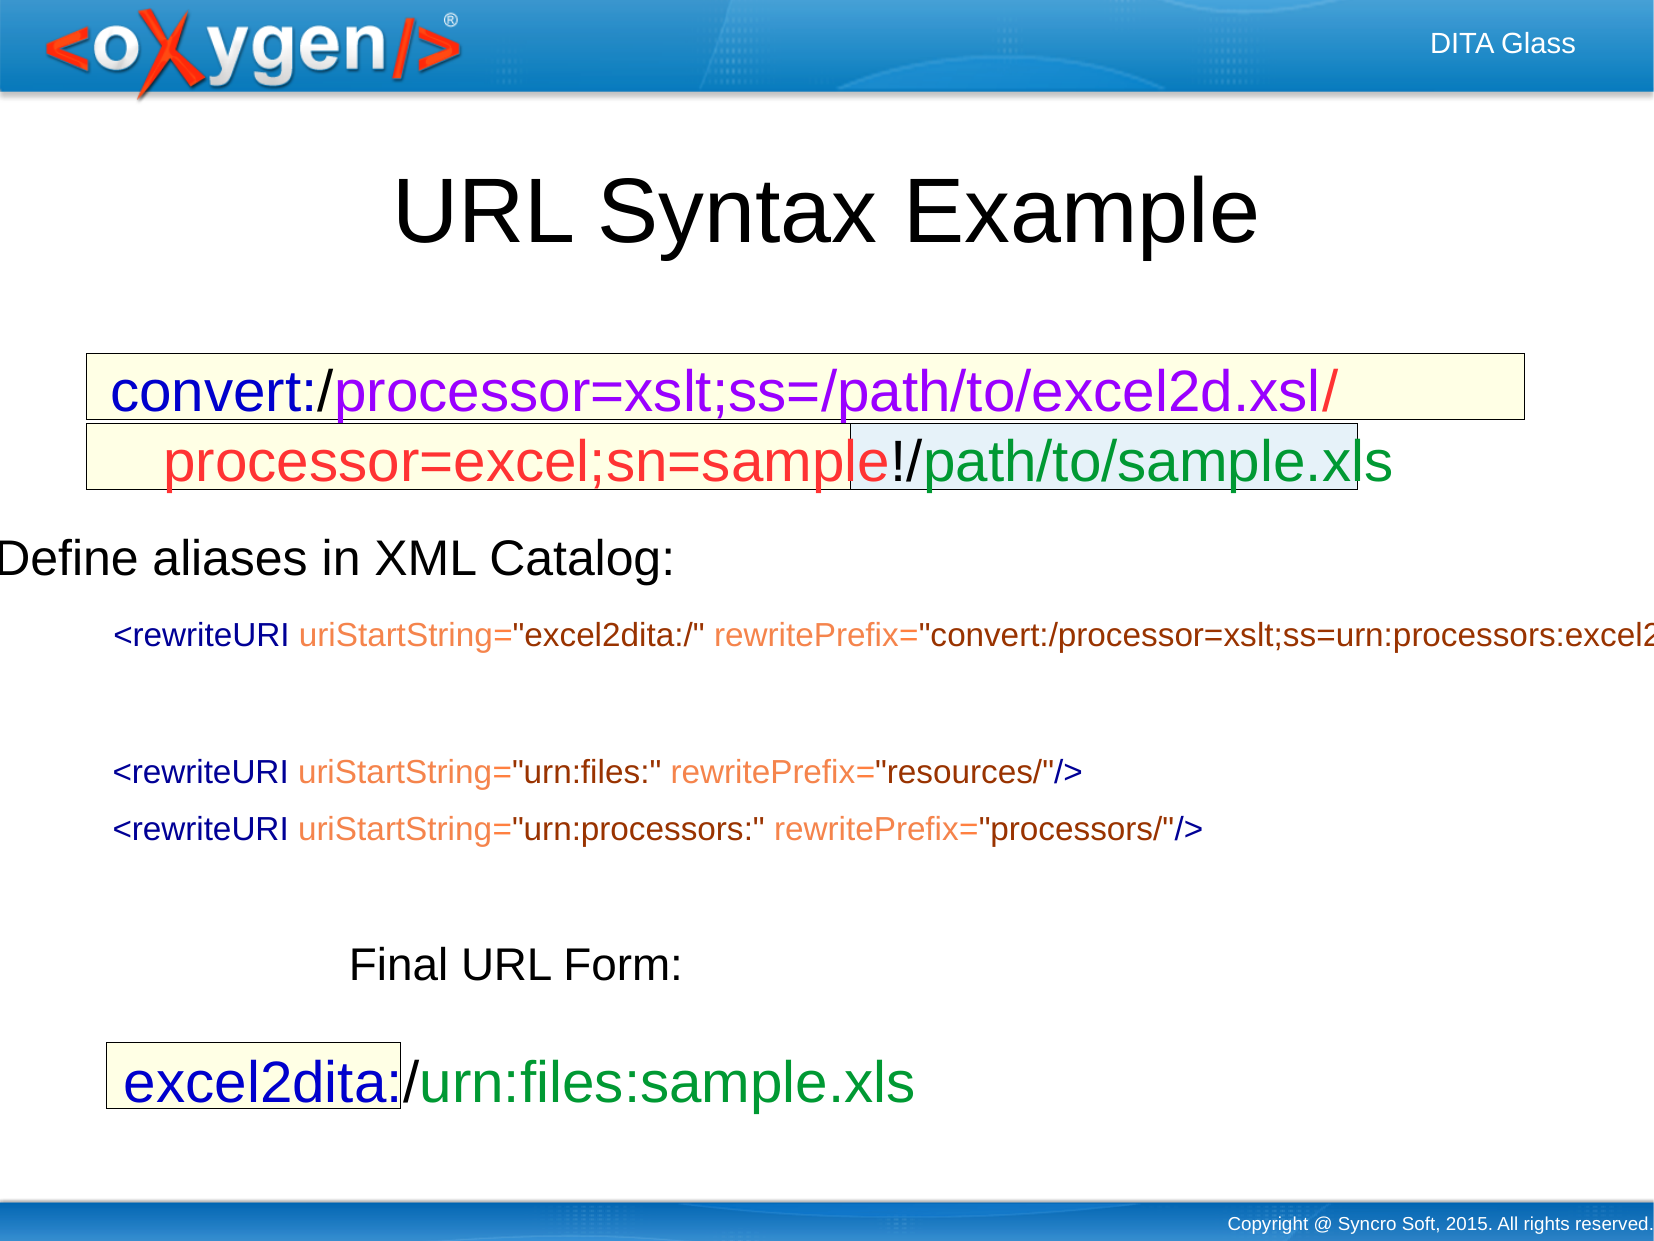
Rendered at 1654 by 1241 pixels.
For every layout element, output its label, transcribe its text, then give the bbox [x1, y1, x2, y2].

text_box <rewriteURI uriStartString="excel2dita:/" rewritePrefix="convert:/processor=xslt;ss=urn:processors:excel2d.xsl/processor=excel;sn=sample!/"> [98, 605, 1621, 699]
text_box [105, 1042, 993, 1130]
picture [0, 0, 1654, 109]
title URL Syntax Example [82, 102, 1571, 310]
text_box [86, 352, 1540, 491]
picture [0, 1195, 1654, 1241]
text_box Final URL Form: [334, 926, 699, 997]
list Define aliases in XML Catalog: [0, 525, 1578, 599]
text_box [97, 742, 1378, 857]
